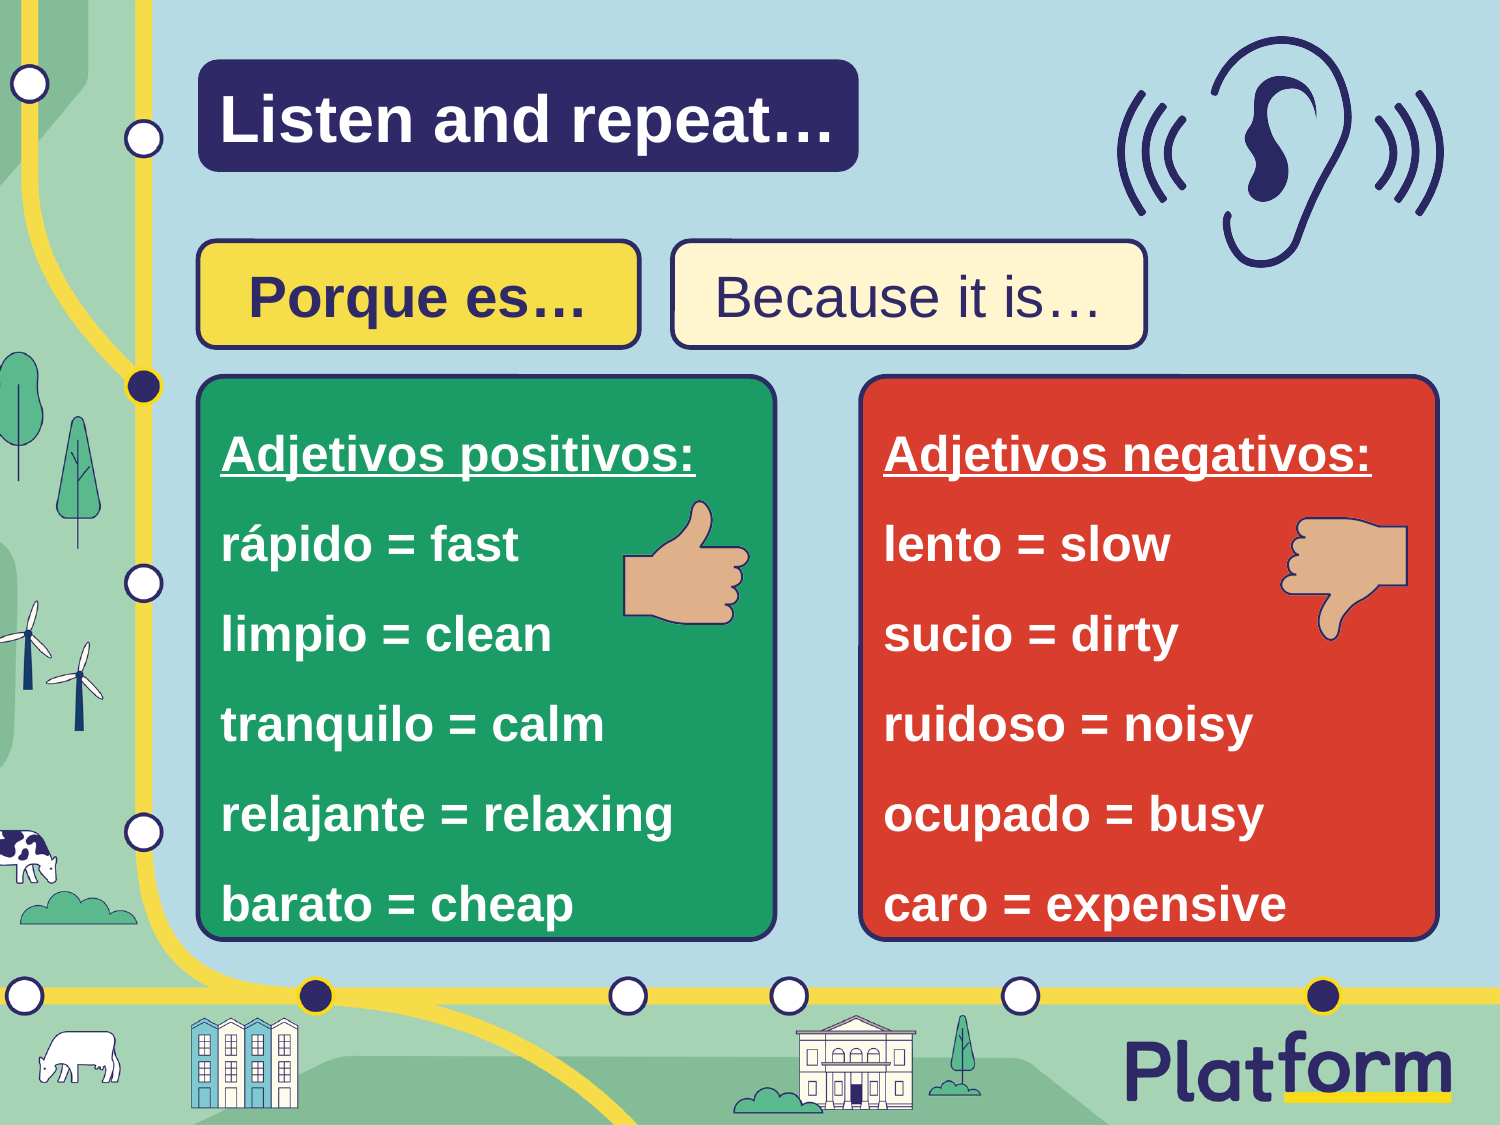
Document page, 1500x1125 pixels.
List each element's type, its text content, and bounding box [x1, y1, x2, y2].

text_box Porque es… [198, 240, 640, 348]
text_box Because it is… [672, 240, 1146, 348]
text_box Listen and repeat… [198, 59, 859, 172]
picture [0, 0, 1500, 1125]
text_box Adjetivos negativos: lento = slow sucio = dirty ruidoso = noisy ocupado = busy caro = expensive [860, 376, 1438, 940]
text_box Adjetivos positivos: rápido = fast limpio = clean tranquilo = calm relajante = relaxing barato = cheap [197, 376, 775, 940]
